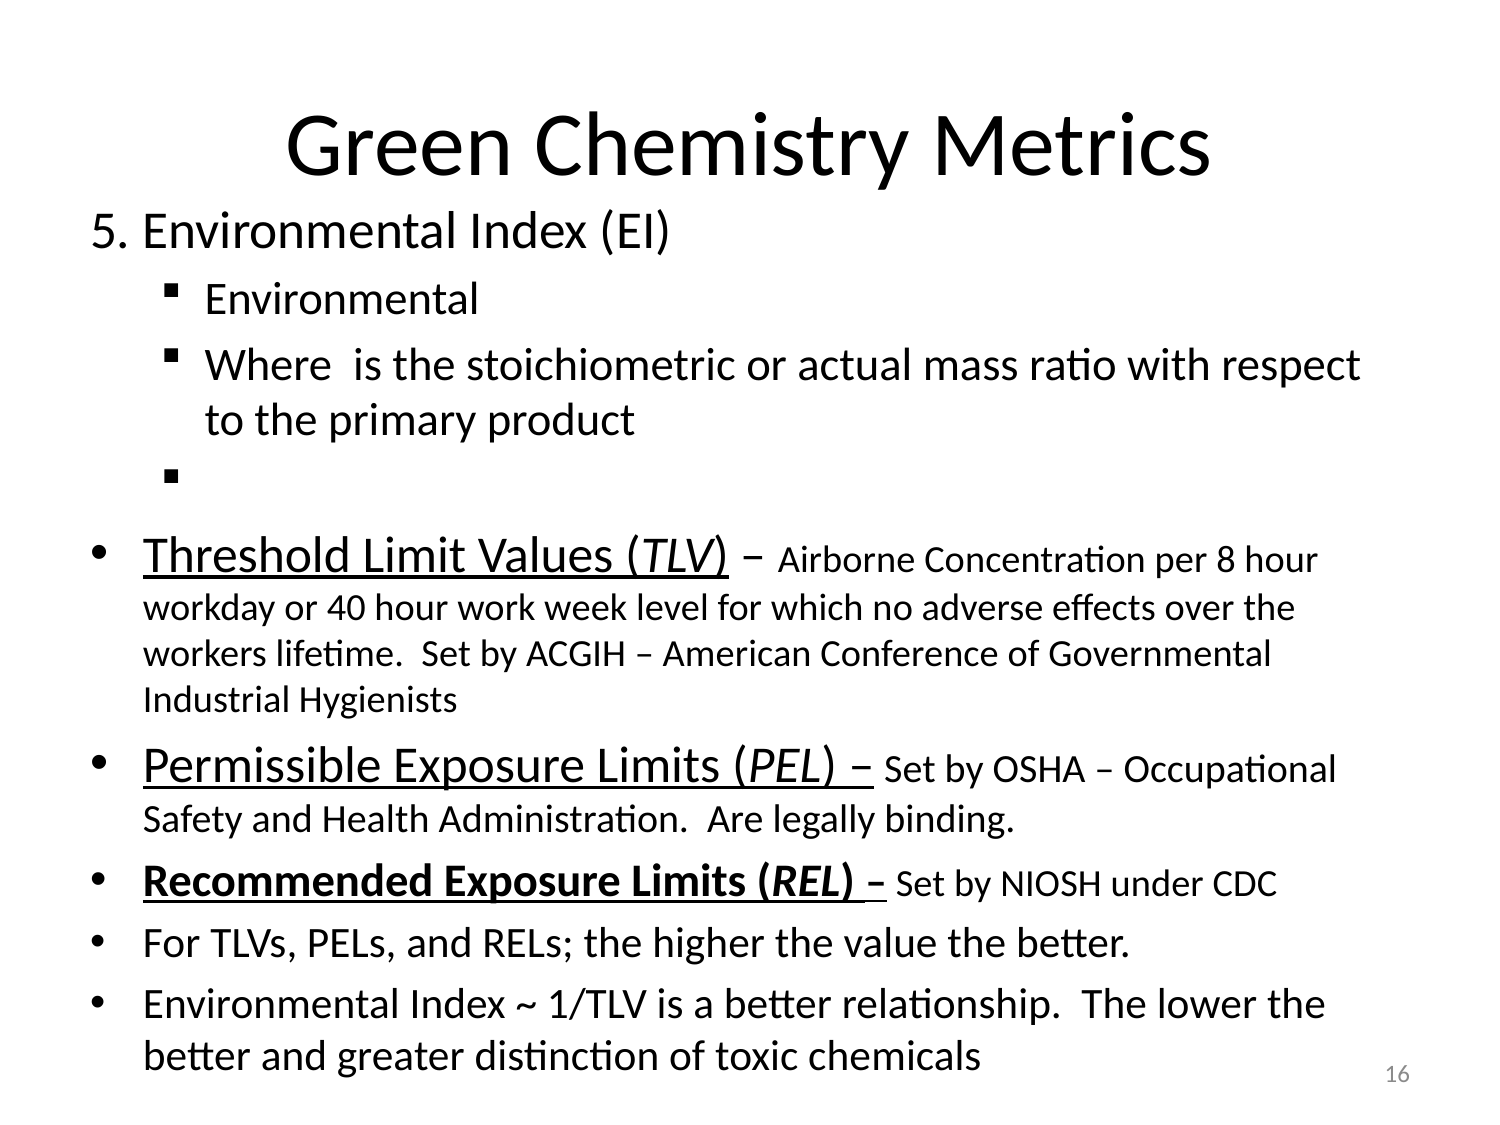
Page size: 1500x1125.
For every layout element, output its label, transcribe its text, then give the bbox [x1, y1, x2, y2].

slide_number 16 [1074, 1042, 1425, 1103]
title Green Chemistry Metrics [75, 45, 1425, 233]
